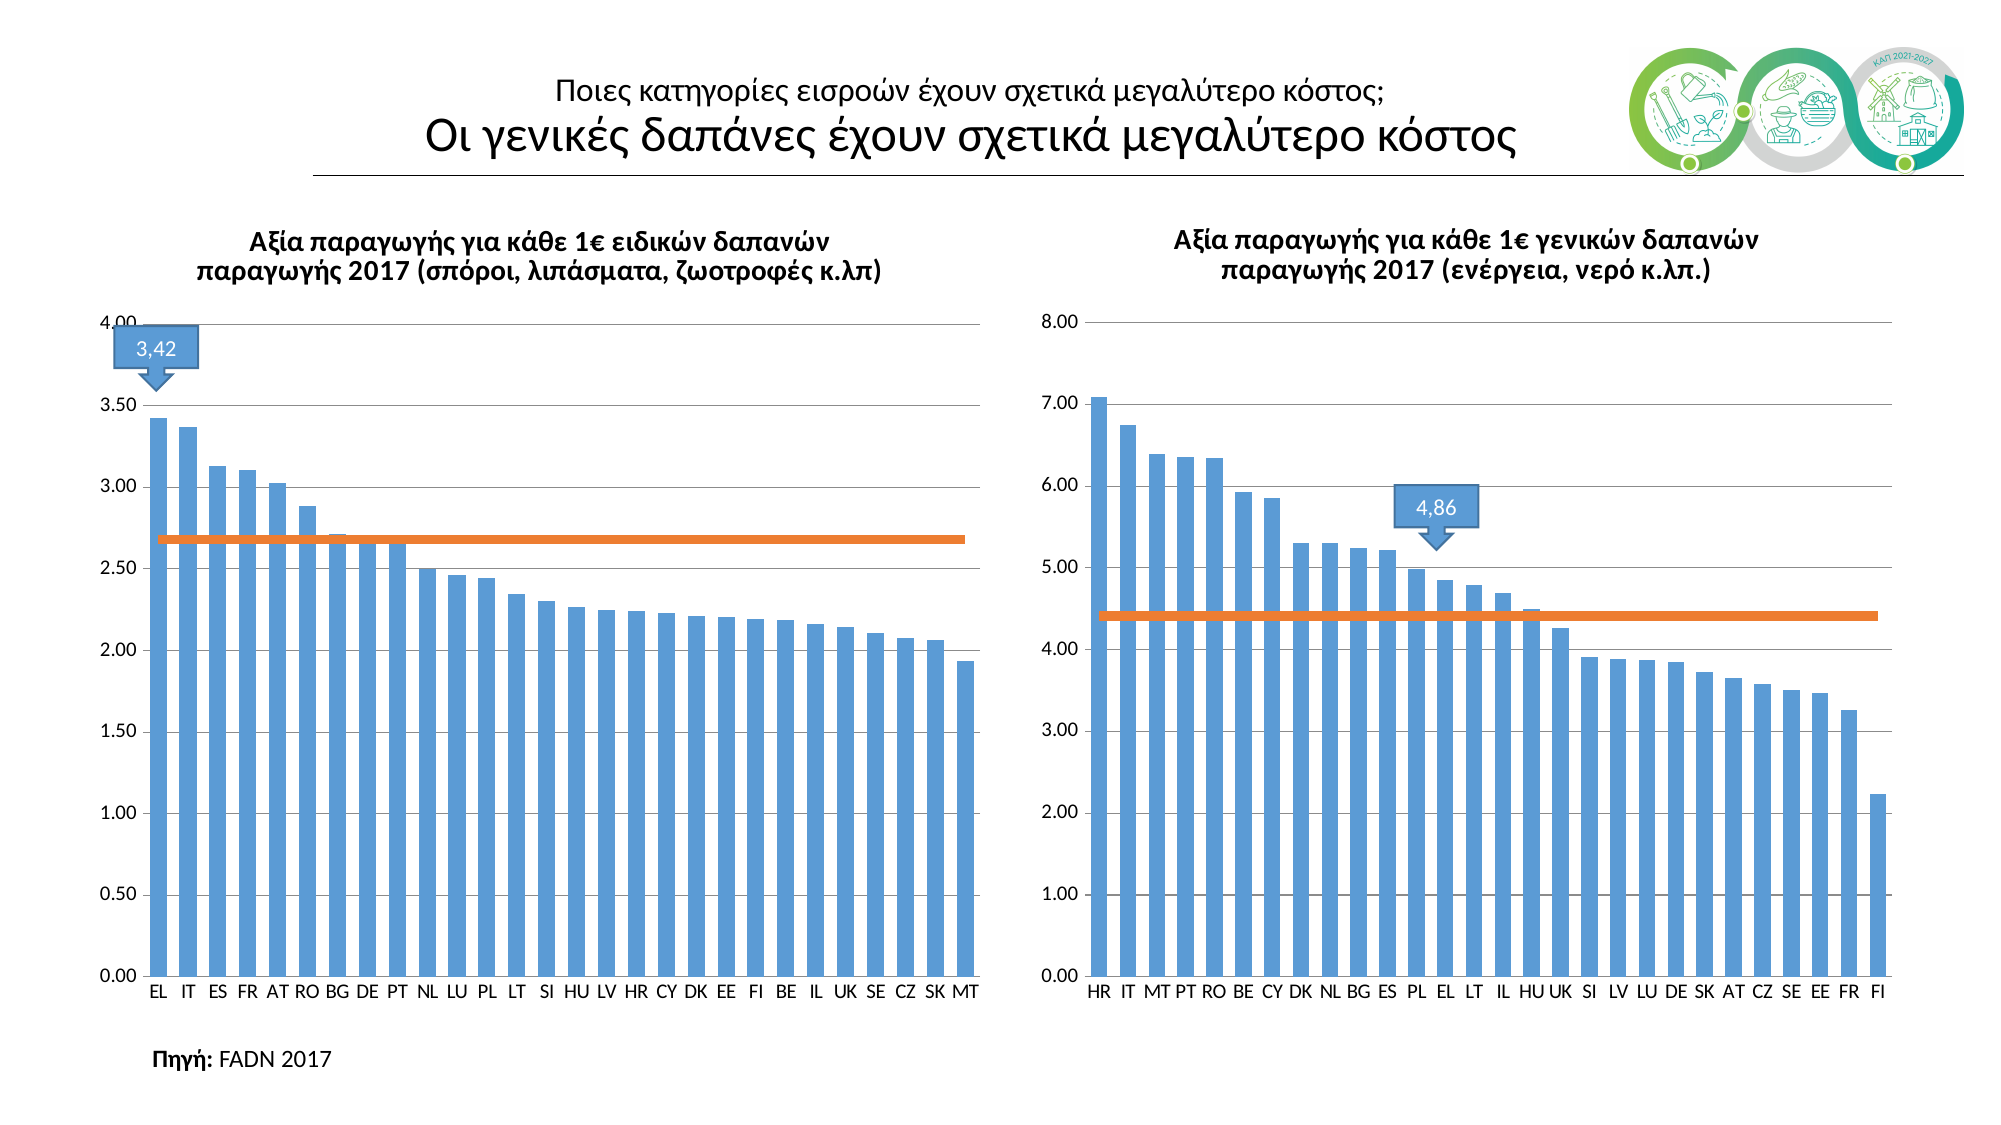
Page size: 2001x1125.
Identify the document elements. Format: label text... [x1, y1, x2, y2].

picture [1629, 47, 1964, 175]
chart [81, 196, 999, 1020]
title Ποιες κατηγορίες εισροών έχουν σχετικά μεγαλύτερο κόστος; Οι γενικές δαπάνες έχουν σχετικά μεγαλύτερο κόστος [309, 59, 1633, 176]
text_box Πηγή: FADN 2017 [137, 1030, 1867, 1083]
chart [1023, 194, 1910, 1020]
